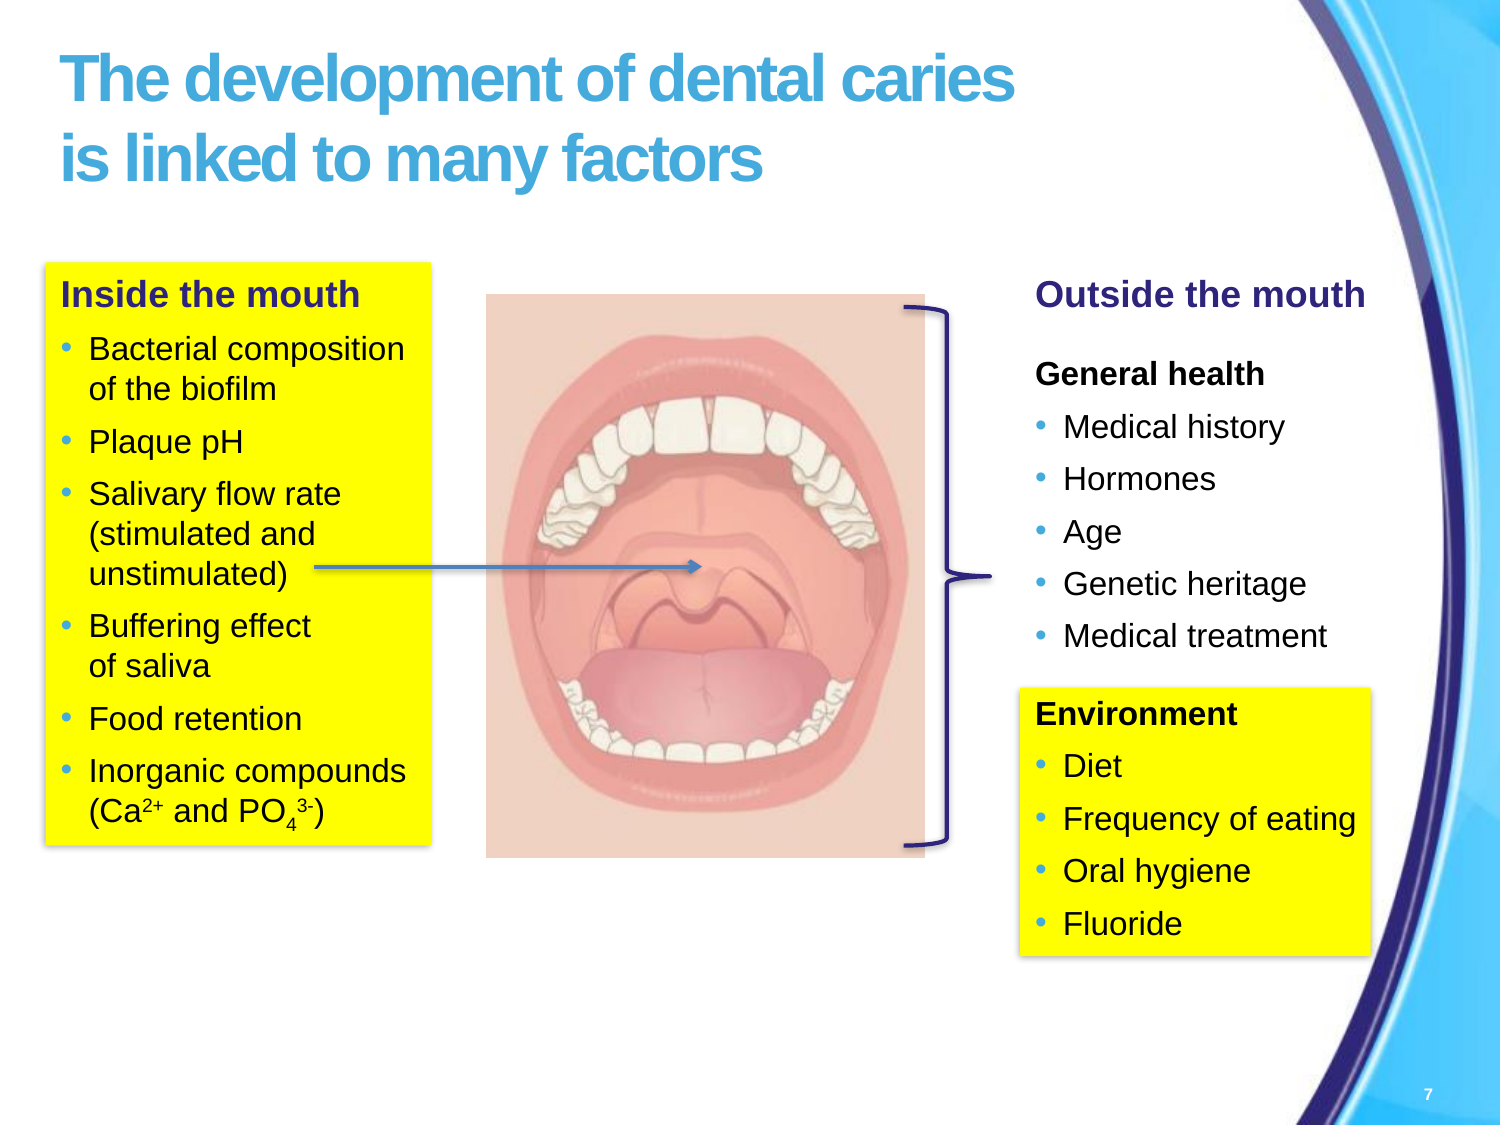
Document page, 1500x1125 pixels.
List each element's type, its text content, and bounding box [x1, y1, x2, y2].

text_box [930, 306, 992, 847]
picture [333, 0, 1500, 1125]
slide_number 7 [1098, 1063, 1449, 1124]
list Outside the mouth General health Medical history Hormones Age Genetic heritage Medical treatment Environment Diet Frequency of eating Oral hygiene Fluoride [1020, 262, 1425, 957]
list Inside the mouth Bacterial composition of the biofilm Plaque pH Salivary flow rate (stimulated and unstimulated) Buffering effect of saliva Food retention Inorganic compounds (Ca2+ and PO43-) [45, 262, 464, 1005]
title The development of dental caries is linked to many factors [44, 2, 1395, 226]
